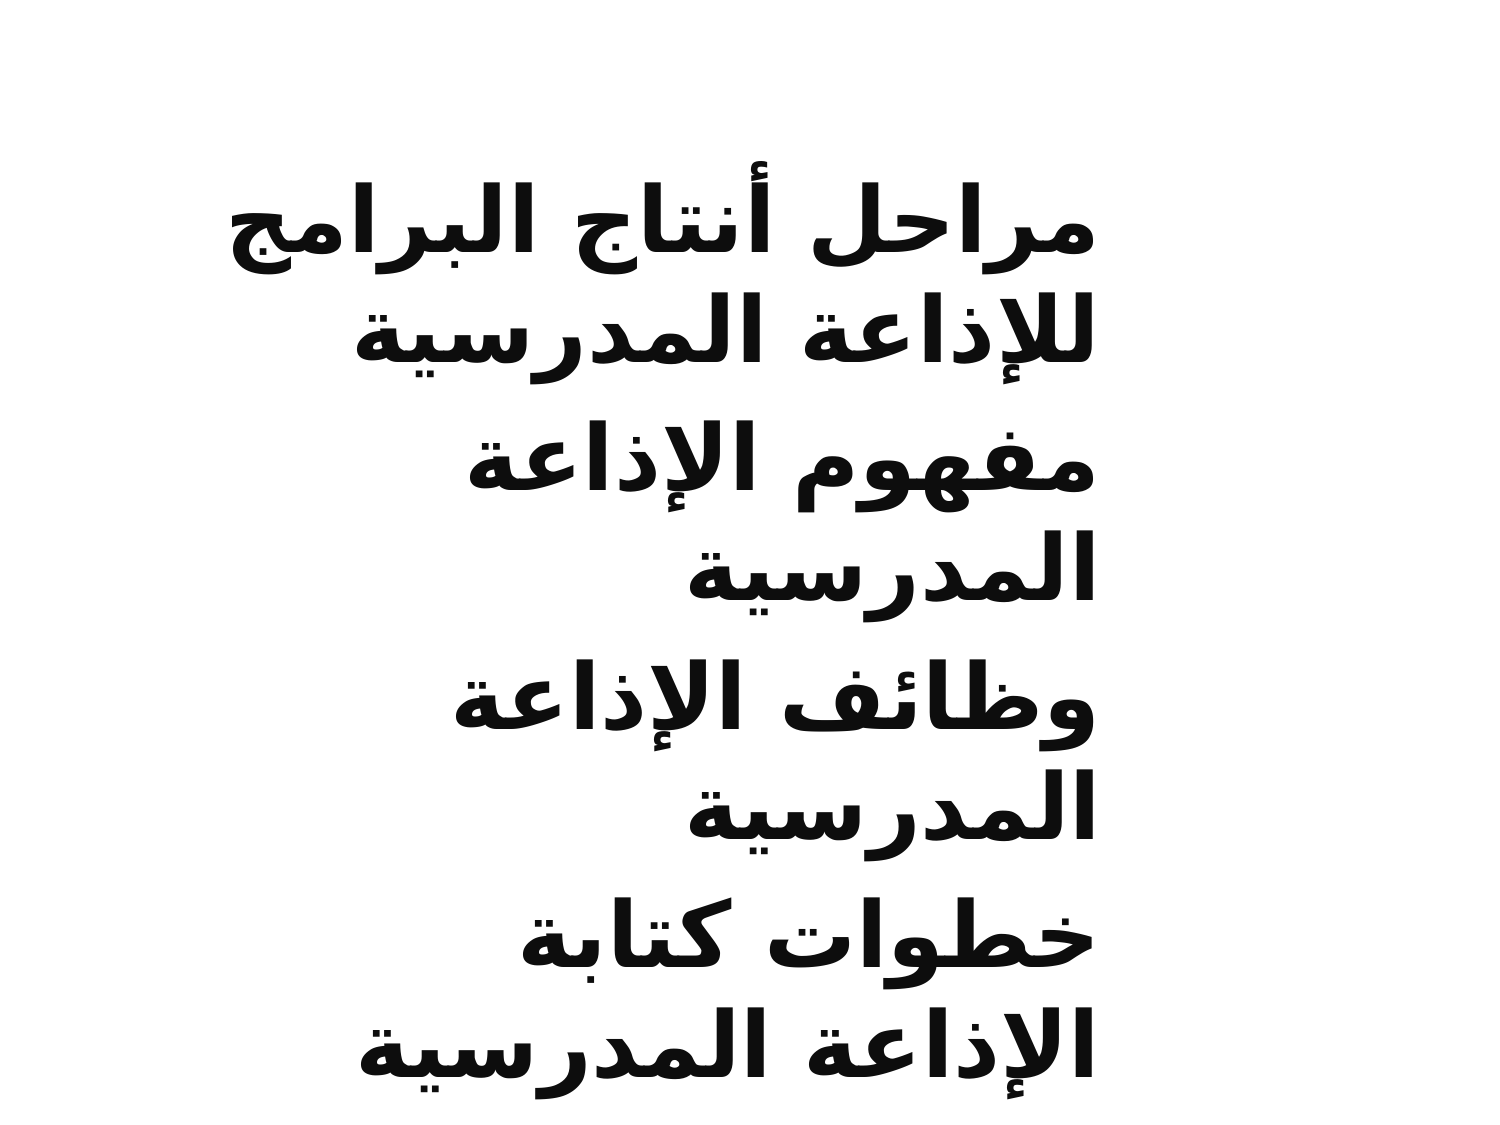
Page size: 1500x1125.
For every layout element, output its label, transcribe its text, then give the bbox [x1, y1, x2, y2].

text_box مراحل أنتاج البرامج للإذاعة المدرسية مفهوم الإذاعة المدرسية وظائف الإذاعة المدرسية خطوات كتابة الإذاعة المدرسية إشكال الإذاعة المدرسية الحذف والإضافة (المونتاج) برنامج audacity [206, 153, 1117, 1035]
